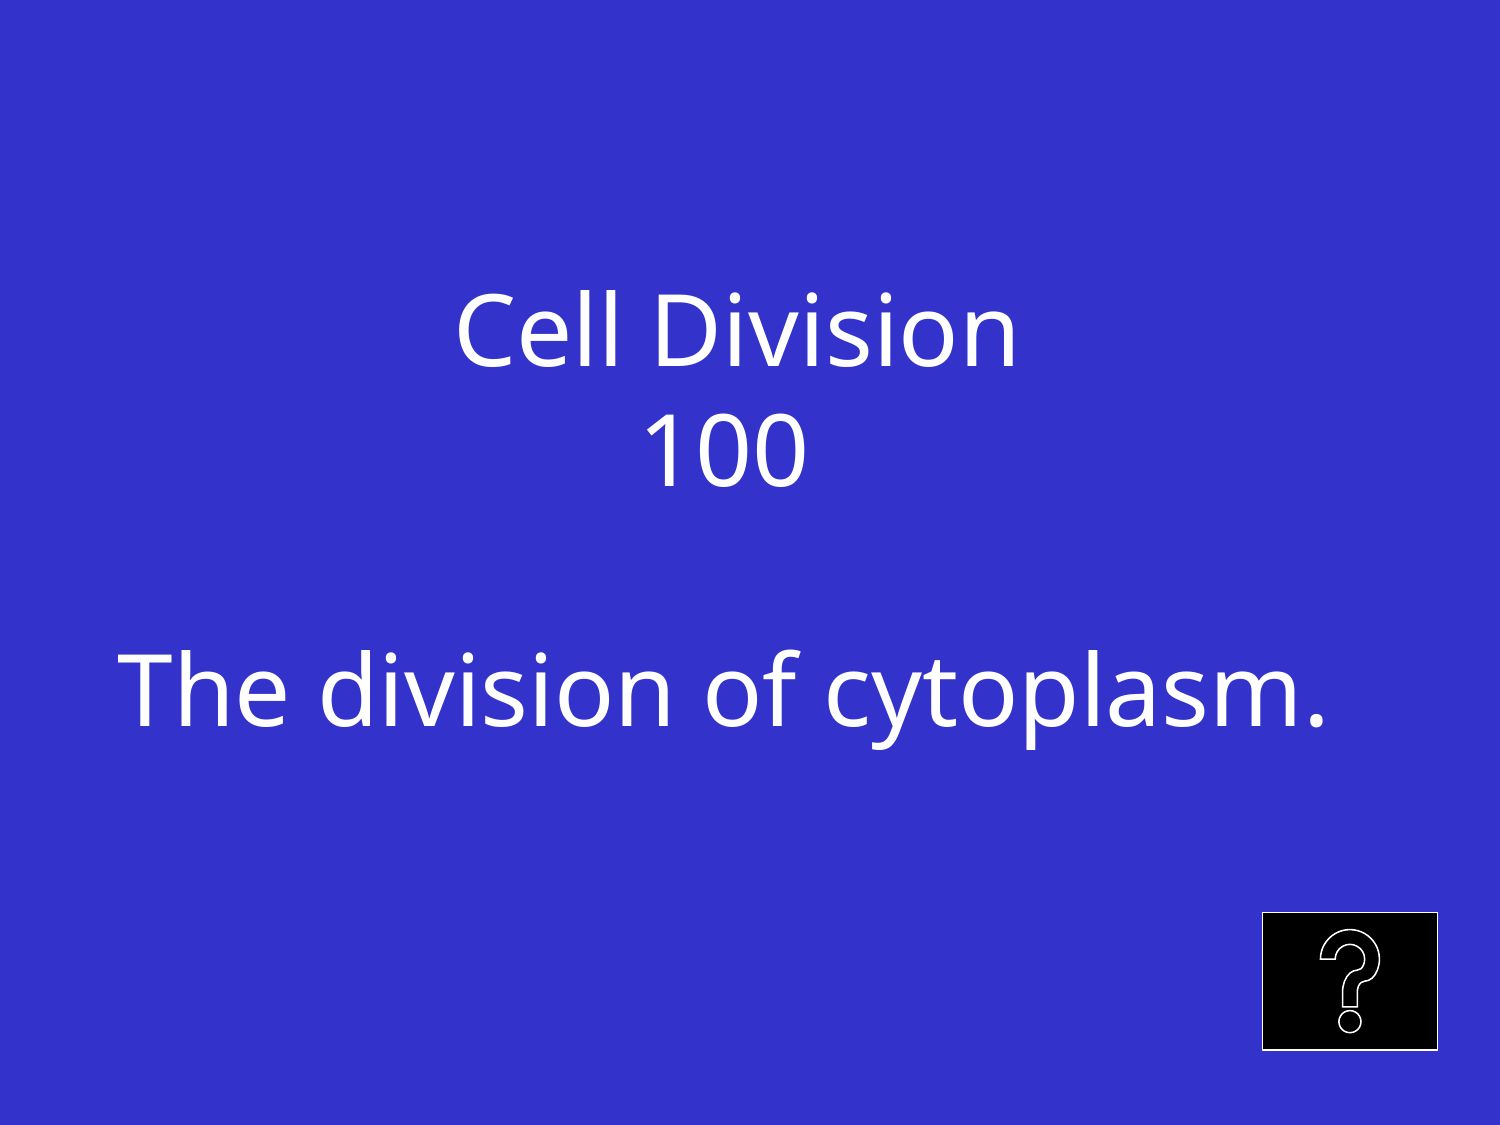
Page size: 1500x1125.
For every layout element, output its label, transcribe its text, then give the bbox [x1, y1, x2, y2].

title Cell Division 100 The division of cytoplasm. [99, 237, 1376, 776]
text_box [1262, 912, 1438, 1050]
